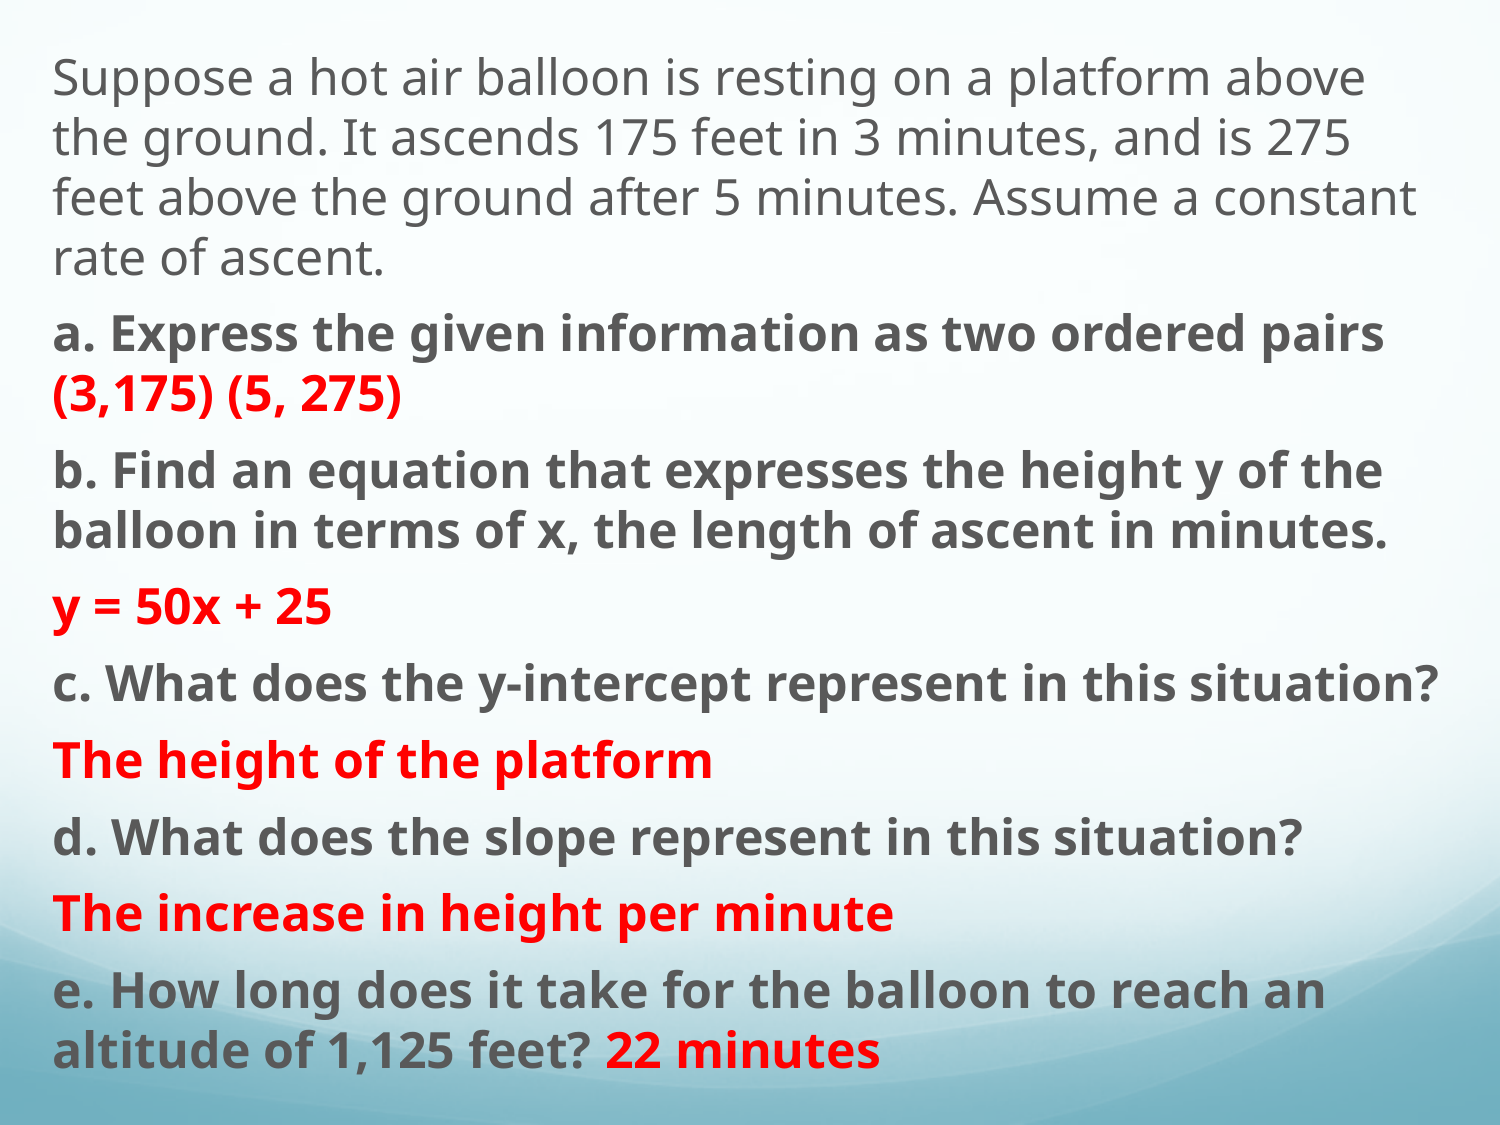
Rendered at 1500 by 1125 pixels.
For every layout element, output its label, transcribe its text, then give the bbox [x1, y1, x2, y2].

list Suppose a hot air balloon is resting on a platform above the ground. It ascends 175 feet in 3 minutes, and is 275 feet above the ground after 5 minutes. Assume a constant rate of ascent. a. Express the given information as two ordered pairs (3,175) (5, 275) b. Find an equation that expresses the height y of the balloon in terms of x, the length of ascent in minutes. y = 50x + 25 c. What does the y-intercept represent in this situation? The height of the platform d. What does the slope represent in this situation? The increase in height per minute e. How long does it take for the balloon to reach an altitude of 1,125 feet? 22 minutes [37, 37, 1463, 975]
